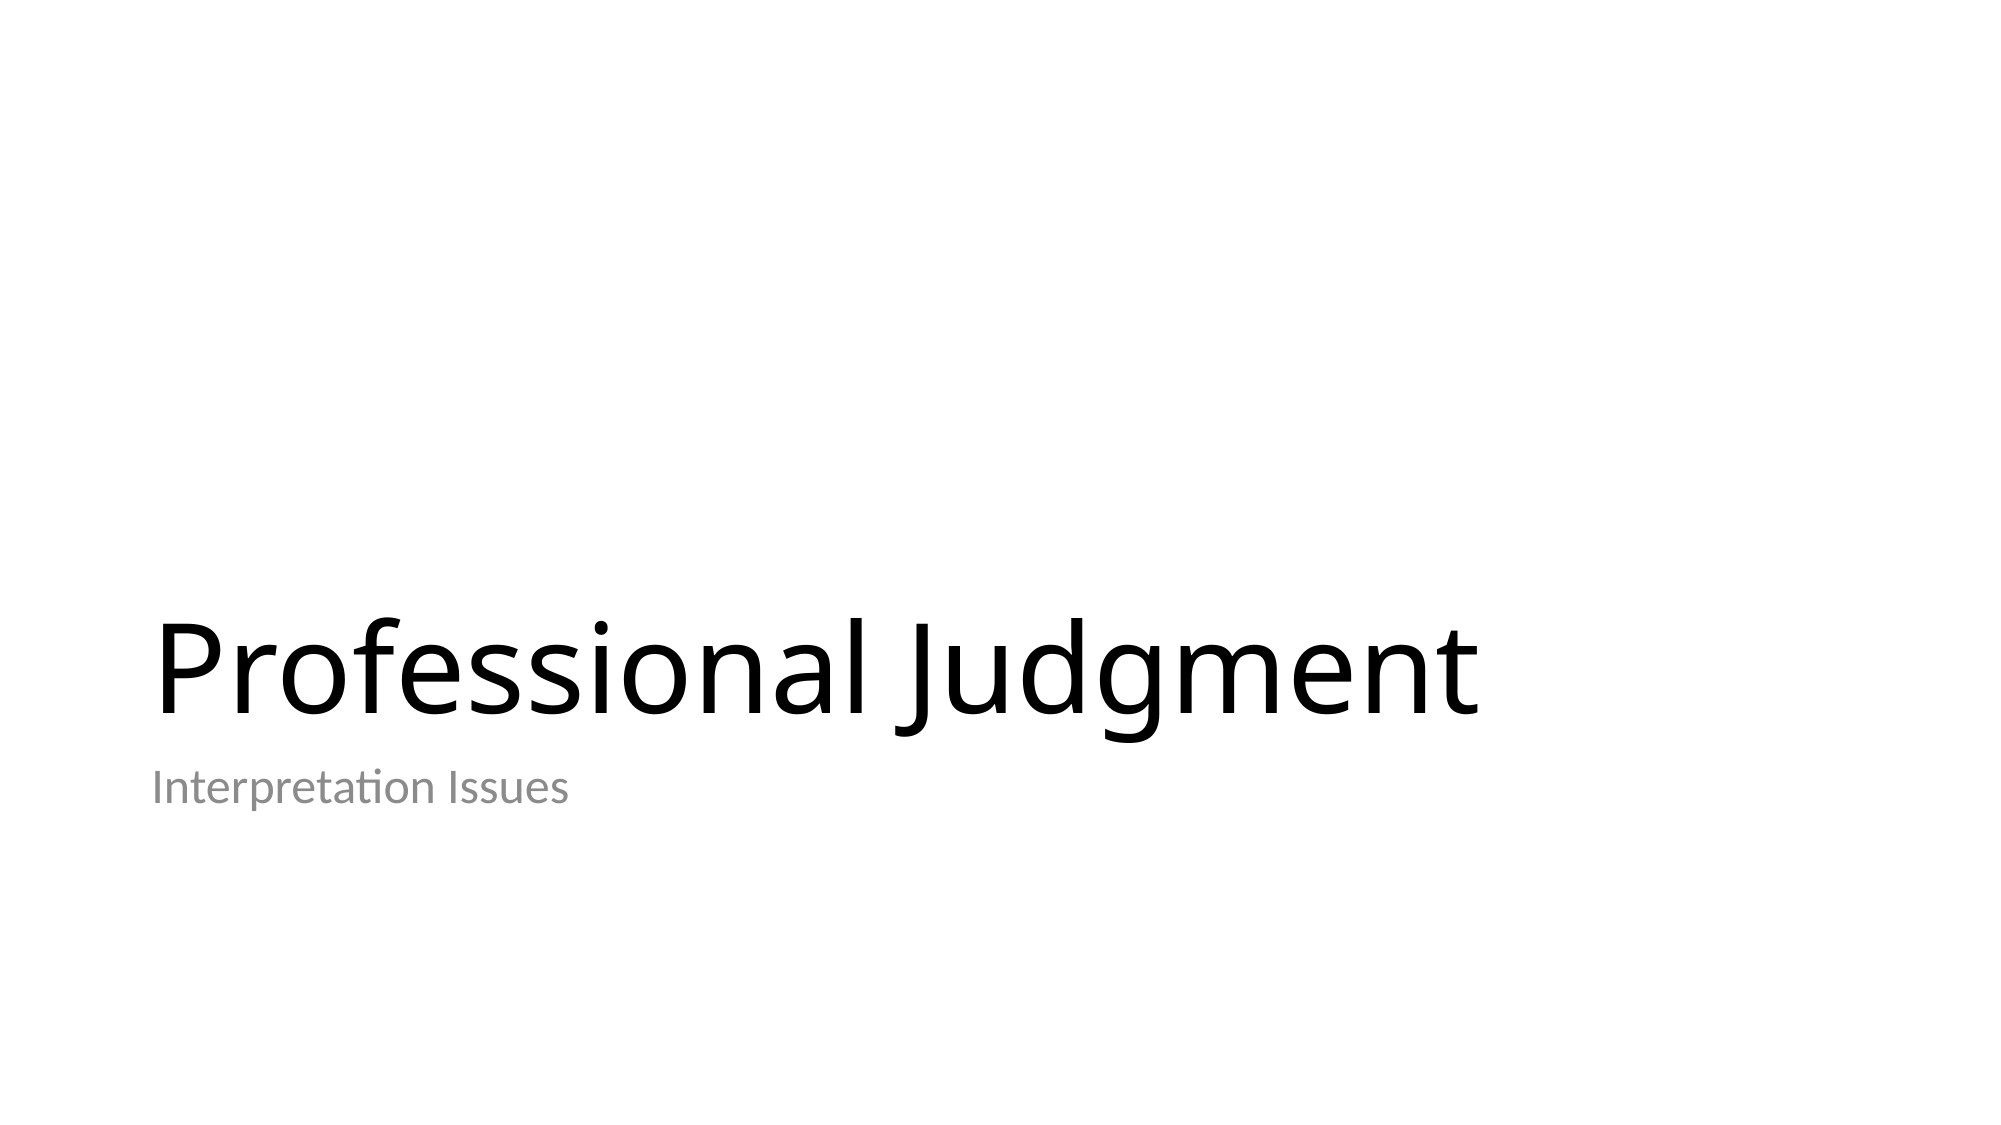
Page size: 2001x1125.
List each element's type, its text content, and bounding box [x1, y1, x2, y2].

list Interpretation Issues [136, 752, 1862, 999]
title Professional Judgment [136, 280, 1862, 749]
